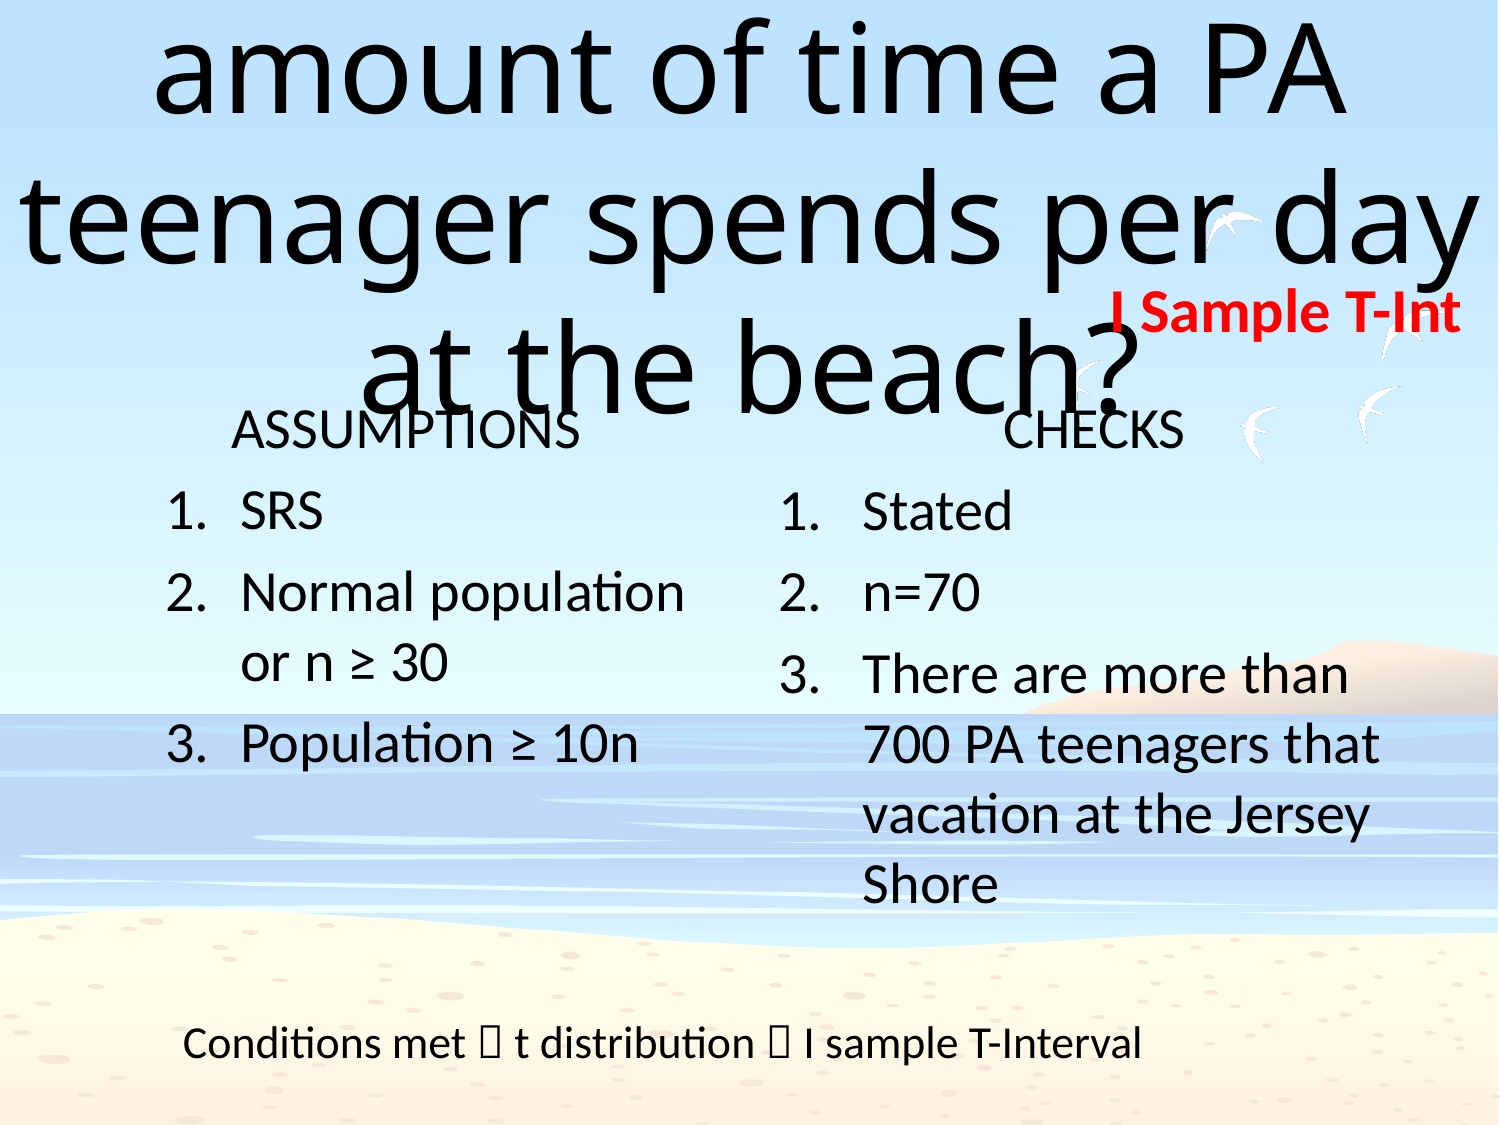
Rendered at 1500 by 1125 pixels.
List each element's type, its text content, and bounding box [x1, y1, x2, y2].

title What is the average amount of time a PA teenager spends per day at the beach? [0, 45, 1500, 233]
list ASSUMPTIONS SRS Normal population or n ≥ 30 Population ≥ 10n [75, 382, 738, 1125]
picture [1066, 233, 1447, 463]
list CHECKS Stated n=70 There are more than 700 PA teenagers that vacation at the Jersey Shore [763, 382, 1426, 1125]
text_box Conditions met  t distribution  I sample T-Interval [168, 1004, 1288, 1075]
text_box I Sample T-Int [1094, 262, 1500, 353]
